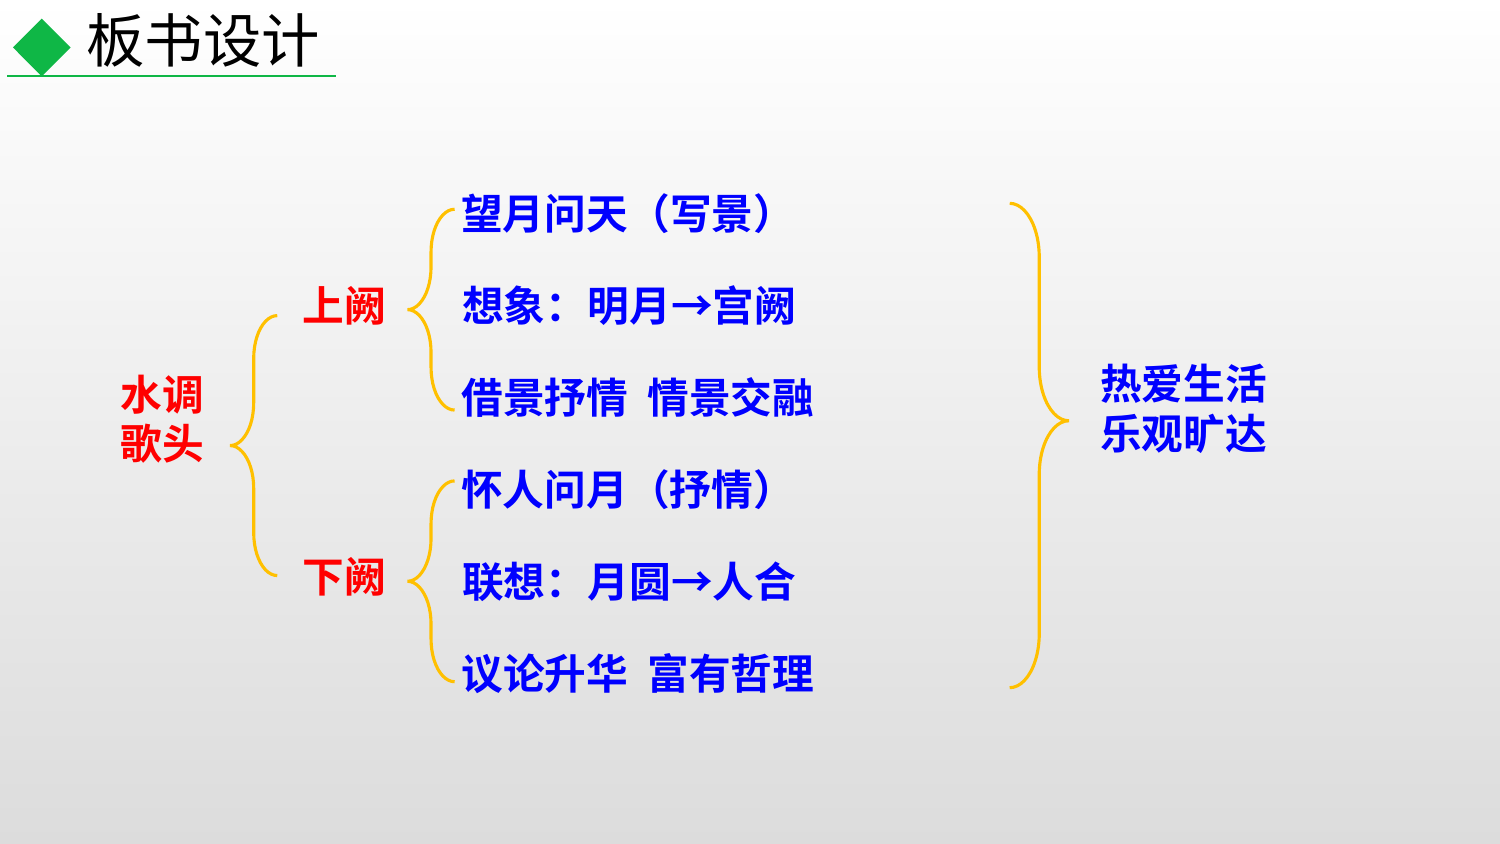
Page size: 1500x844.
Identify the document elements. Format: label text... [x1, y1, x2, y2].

text_box 想象：明月→宫阙 [1041, 259, 1045, 336]
text_box 联想：月圆→人合 [1041, 535, 1045, 612]
text_box 热爱生活 乐观旷达 [1088, 352, 1405, 464]
text_box 议论升华 富有哲理 [450, 627, 1045, 704]
text_box 想象：明月→宫阙 [455, 259, 1009, 336]
text_box 借景抒情 情景交融 [450, 351, 1009, 428]
text_box 上阙 [252, 274, 428, 336]
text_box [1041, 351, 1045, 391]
text_box 下阙 [252, 545, 429, 607]
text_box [7, 0, 337, 83]
text_box 水调 歌头 [88, 362, 237, 474]
text_box 联想：月圆→人合 [455, 535, 1009, 612]
text_box [407, 479, 455, 684]
text_box [407, 207, 455, 412]
text_box 怀人问月（抒情） [450, 443, 1009, 520]
text_box [1009, 201, 1070, 690]
text_box [237, 336, 278, 545]
text_box 望月问天（写景） [450, 167, 1044, 244]
